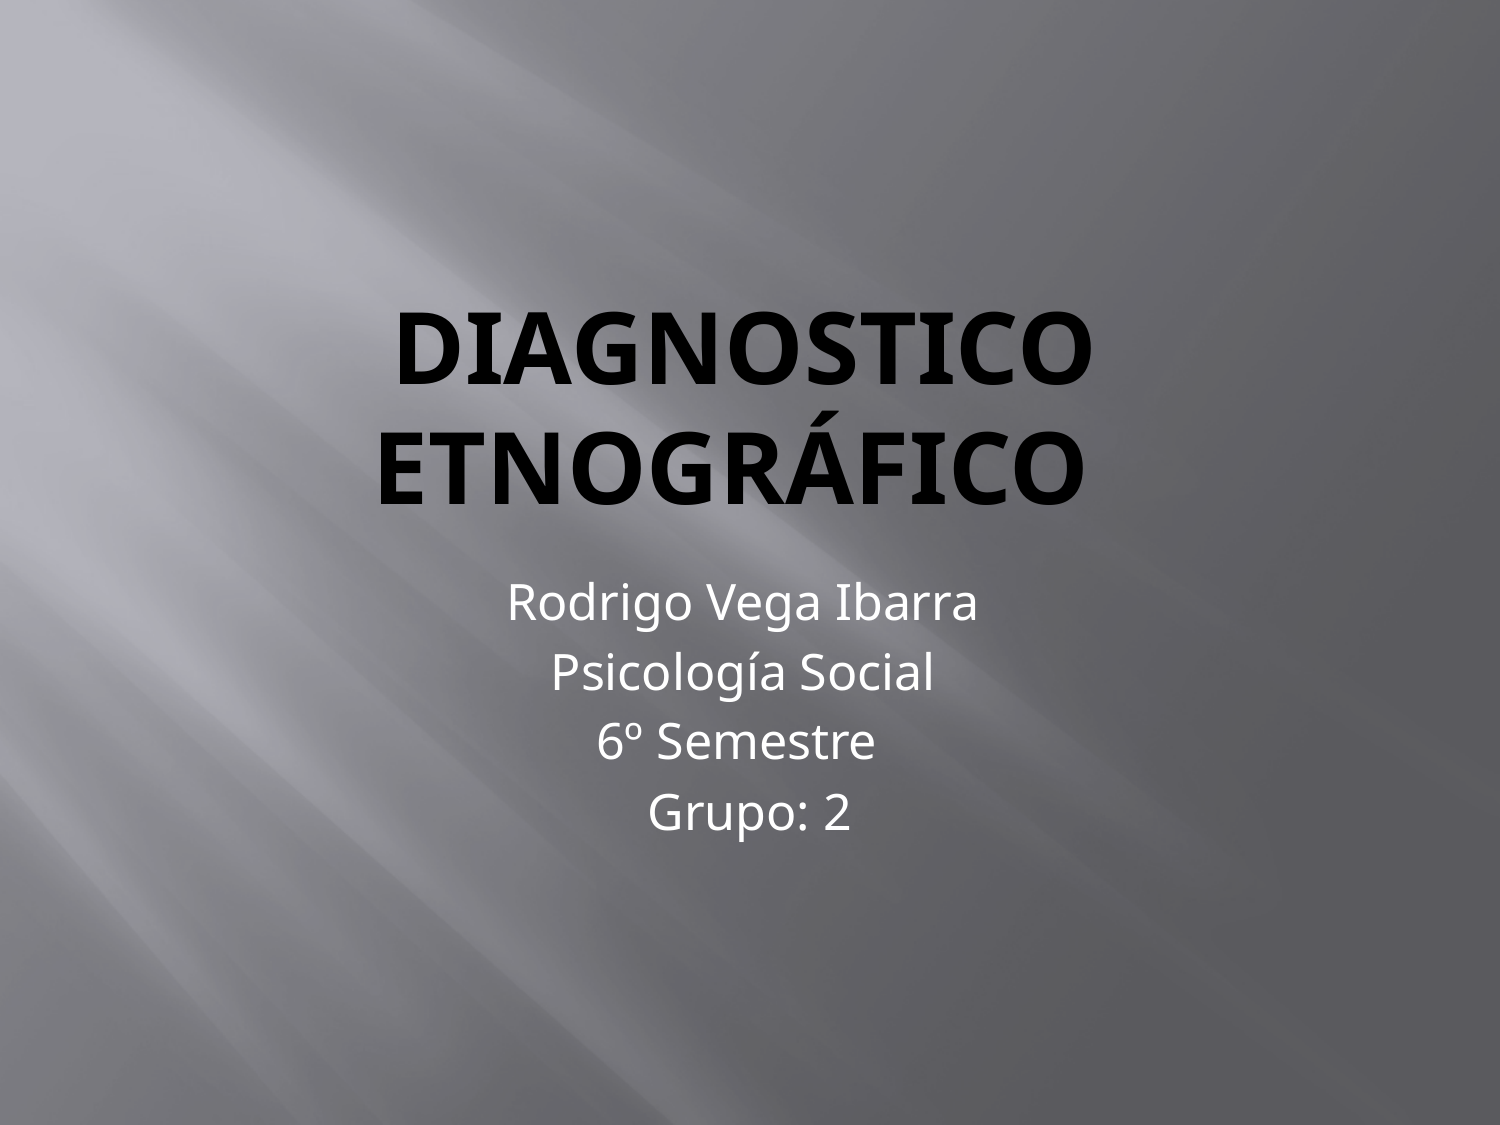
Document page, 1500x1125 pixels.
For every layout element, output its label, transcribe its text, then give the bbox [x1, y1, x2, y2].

title Diagnostico Etnográfico [69, 224, 1420, 525]
subtitle Rodrigo Vega Ibarra Psicología Social 6º Semestre Grupo: 2 [218, 562, 1269, 850]
